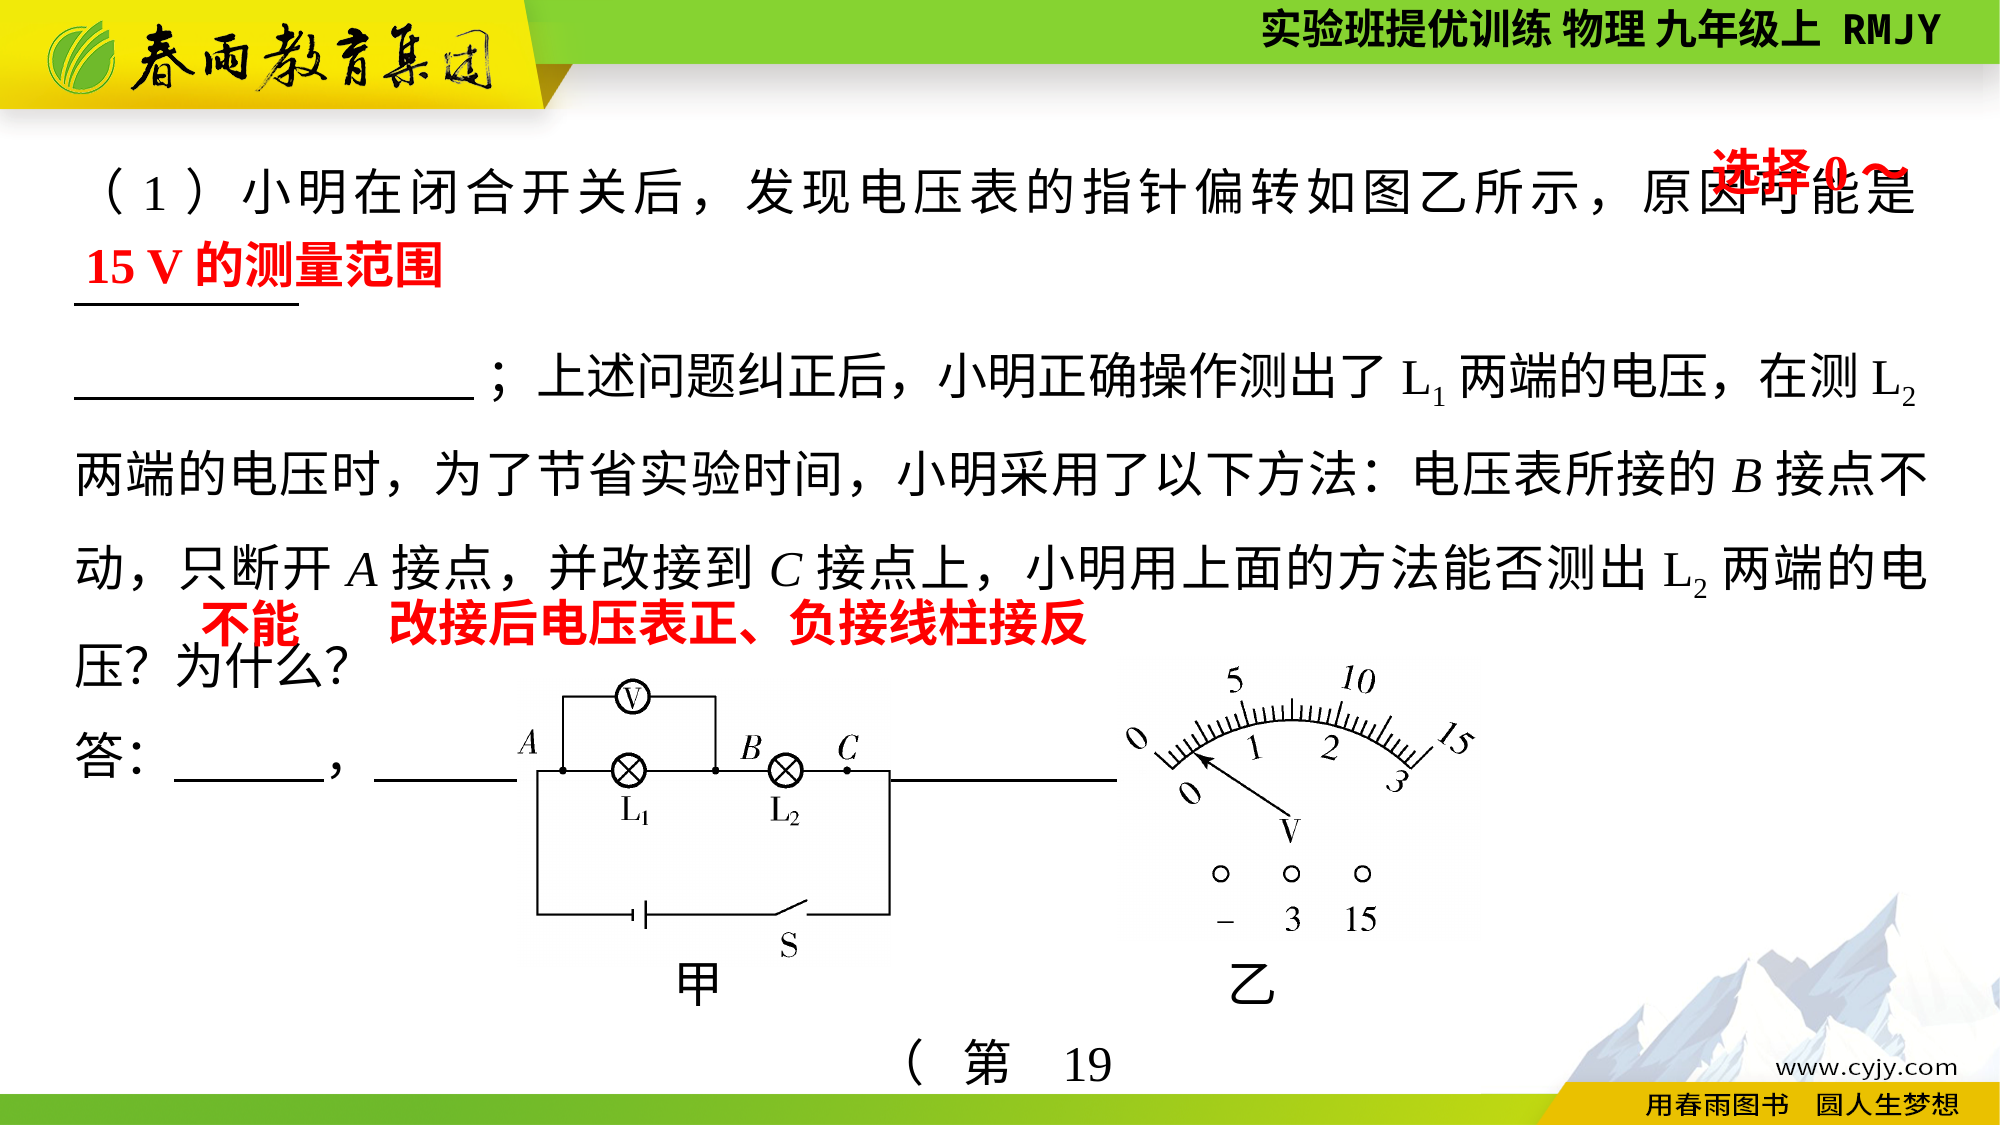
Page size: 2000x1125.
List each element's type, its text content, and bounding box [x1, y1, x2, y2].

text_box （第19题） [859, 994, 1140, 1100]
text_box 选择0～ [1697, 132, 1926, 208]
list （1）小明在闭合开关后，发现电压表的指针偏转如图乙所示，原因可能是_________ ________________；上述问题纠正后，小明正确操作测出了L1两端的电压，在测L2两端的电压时，为了节省实验时间，小明采用了以下方法：电压表所接的B接点不动，只断开A接点，并改接到C接点上，小明用上面的方法能否测出L2两端的电压？为什么？ 答： ， . [59, 122, 1944, 683]
text_box 改接后电压表正、负接线柱接反 [373, 584, 1154, 660]
text_box 15 V的测量范围 [70, 225, 460, 301]
text_box 不能 [185, 585, 316, 661]
text_box 甲 乙 [658, 915, 1659, 1021]
picture [0, 0, 2000, 1125]
